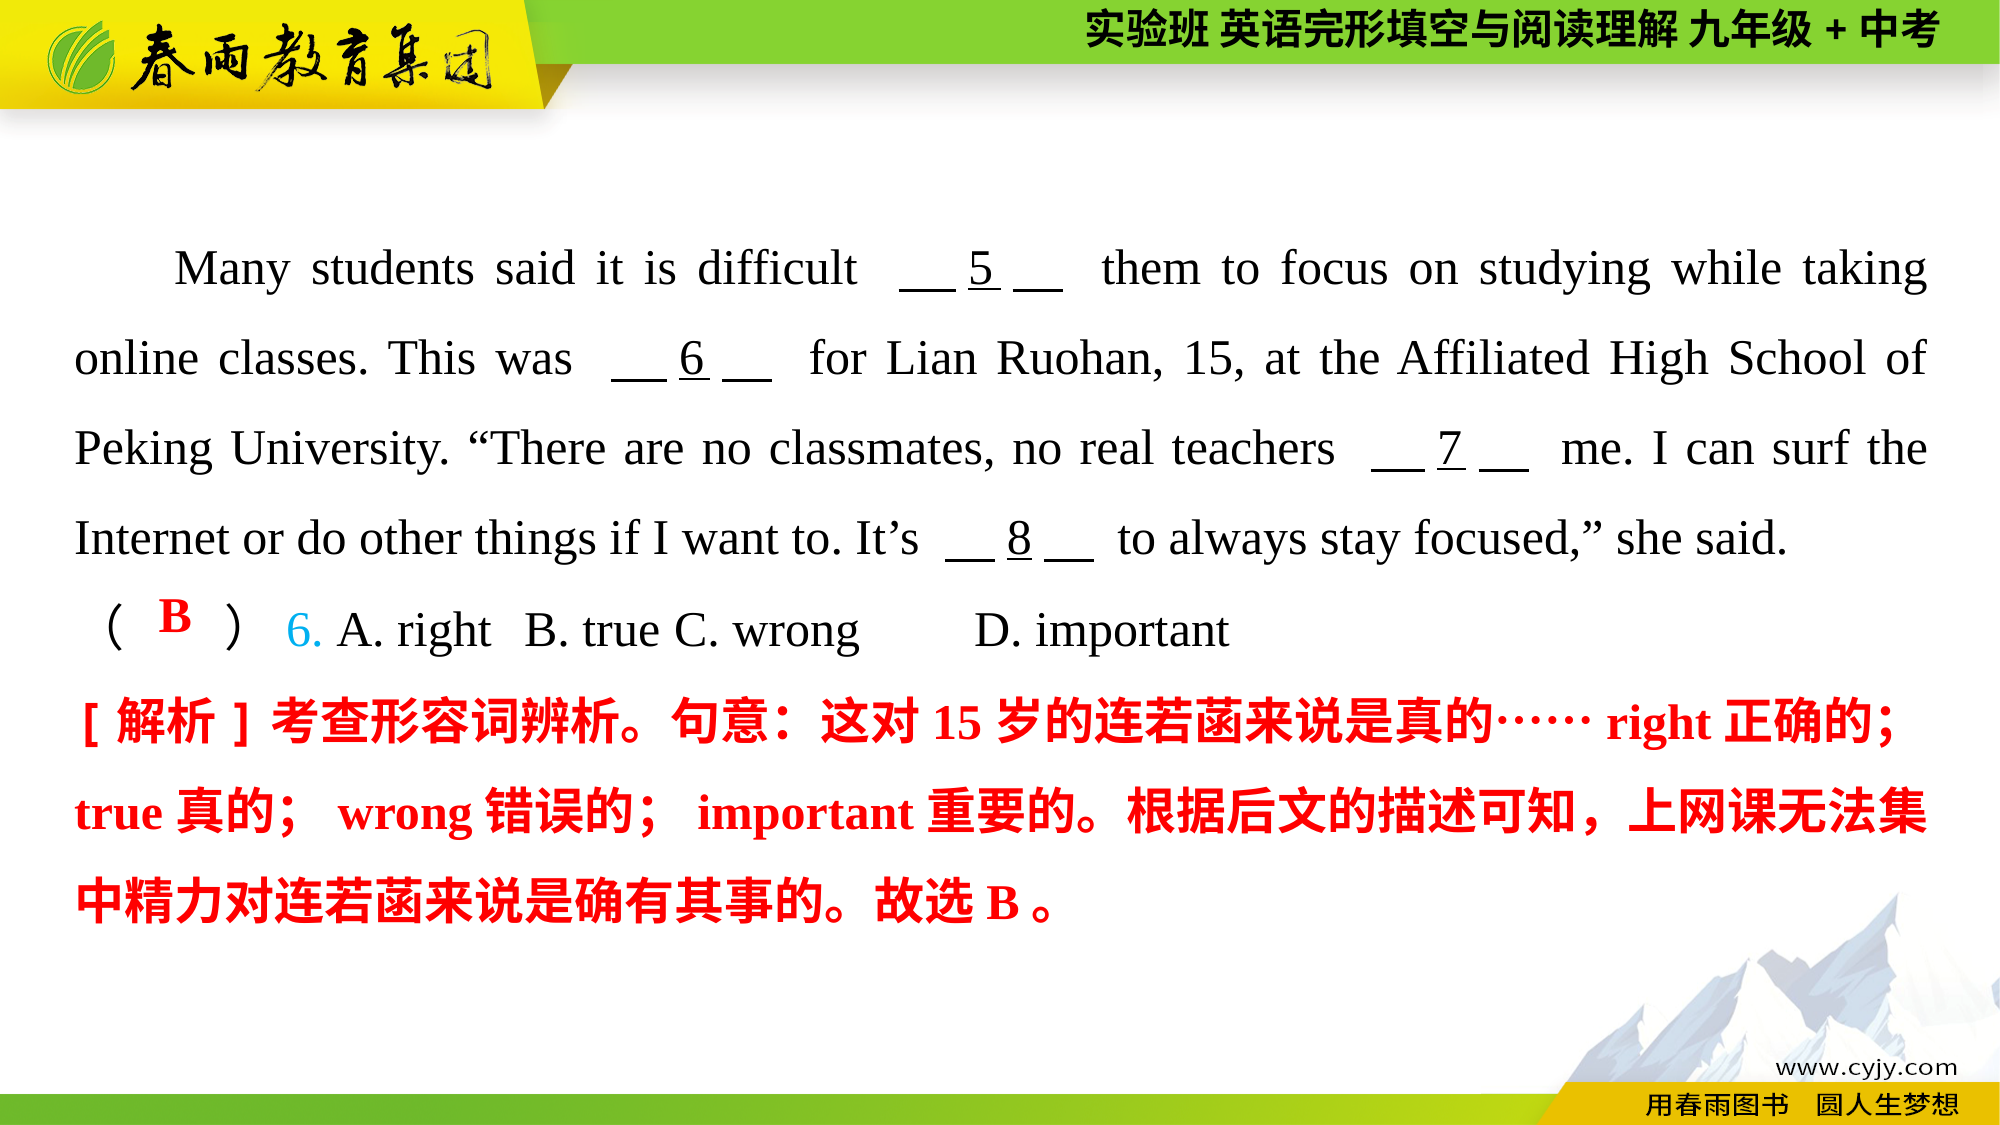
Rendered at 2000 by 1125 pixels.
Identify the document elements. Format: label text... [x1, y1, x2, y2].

text_box （ ）6. A. right B. true C. wrong D. important [59, 559, 1944, 665]
text_box [解析]考查形容词辨析。句意：这对15岁的连若菡来说是真的……right正确的；true真的；wrong错误的；important重要的。根据后文的描述可知，上网课无法集中精力对连若菡来说是确有其事的。故选B。 [59, 665, 1944, 938]
list Many students said it is difficult 5 them to focus on studying while taking online classes. This was 6 for Lian Ruohan, 15, at the Affiliated High School of Peking University. “There are no classmates, no real teachers 7 me. I can surf the Internet or do other things if I want to. It’s 8 to always stay focused,” she said. [59, 197, 1944, 559]
text_box B [143, 575, 207, 651]
picture [0, 0, 2000, 1125]
